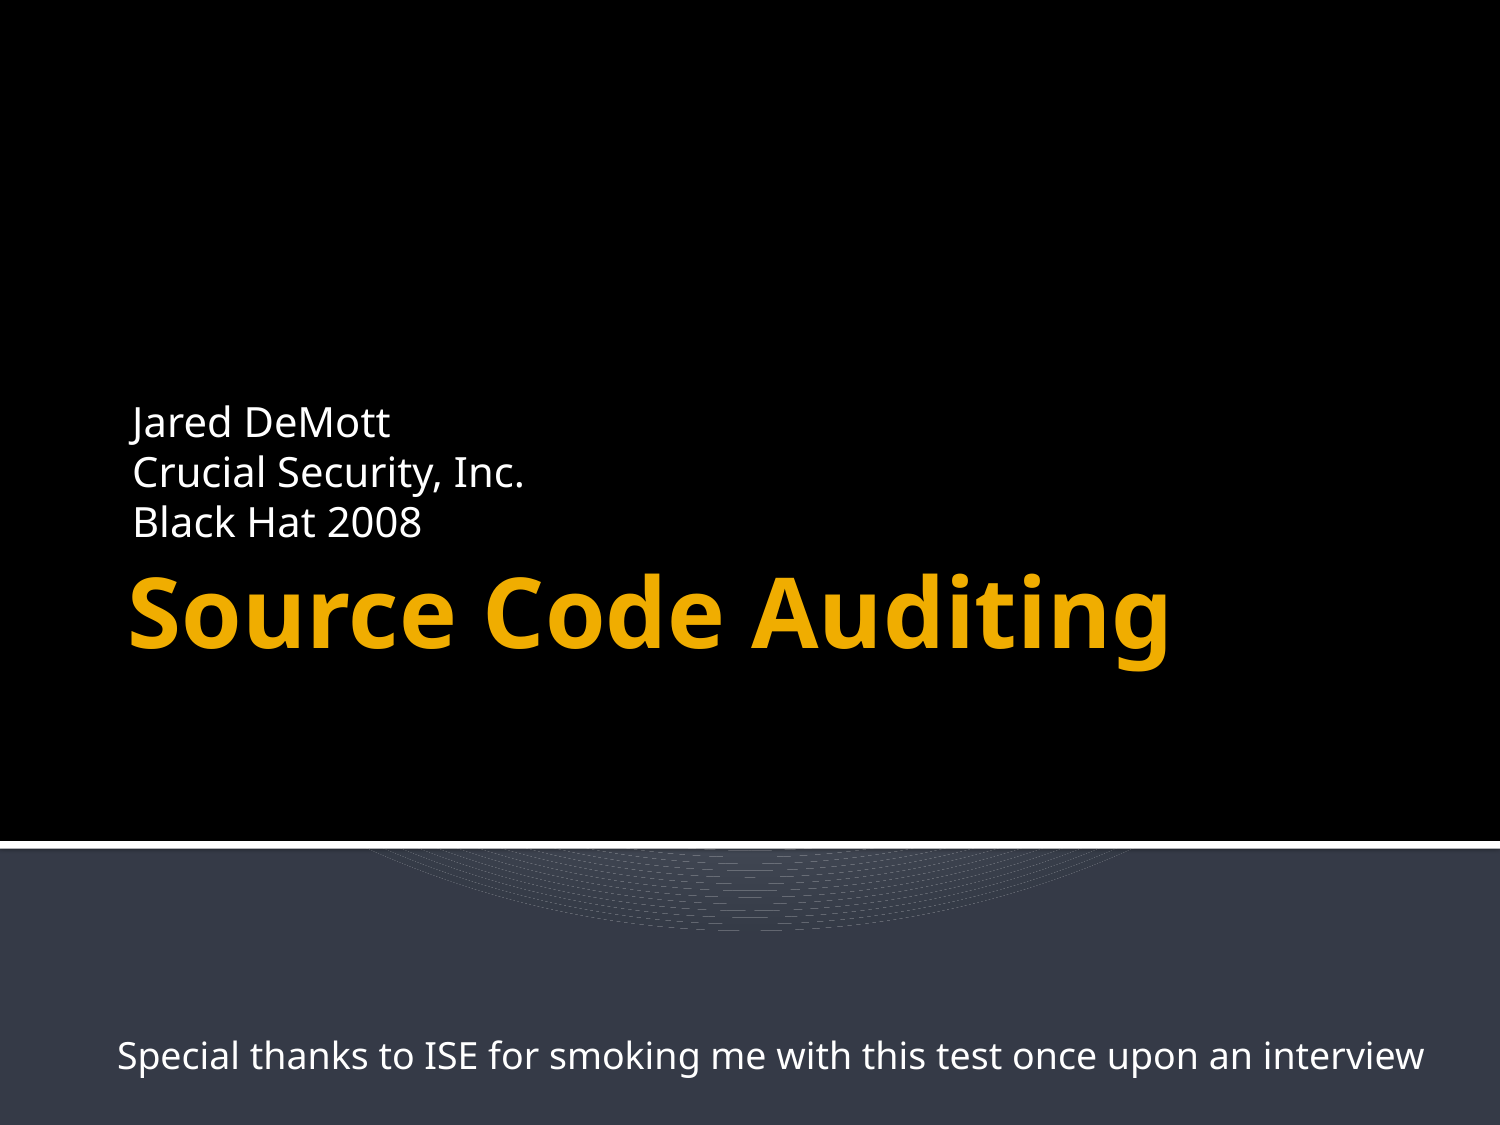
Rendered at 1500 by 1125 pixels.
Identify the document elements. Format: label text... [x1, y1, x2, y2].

text_box Special thanks to ISE for smoking me with this test once upon an interview [102, 1024, 1451, 1085]
title Source Code Auditing [112, 550, 1438, 825]
subtitle Jared DeMott Crucial Security, Inc. Black Hat 2008 [112, 299, 1438, 546]
